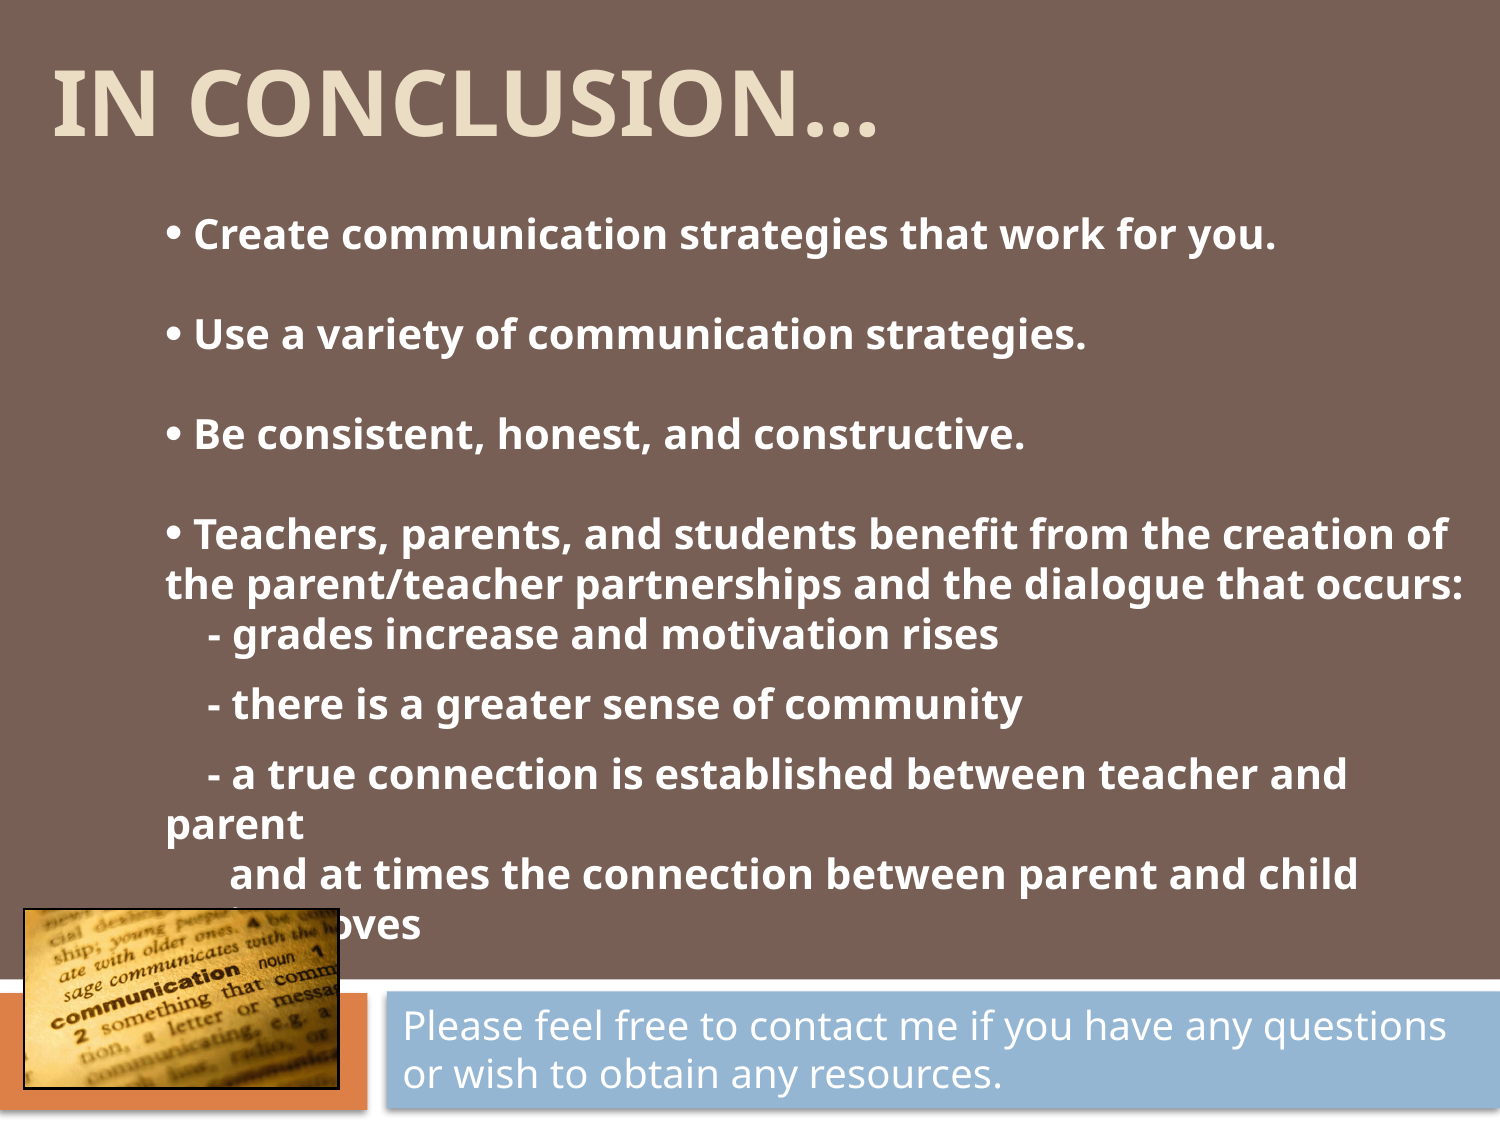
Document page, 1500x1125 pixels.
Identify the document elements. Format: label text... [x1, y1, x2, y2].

picture [24, 909, 338, 1088]
title In Conclusion… [37, 0, 1100, 163]
text_box Create communication strategies that work for you. Use a variety of communication strategies. Be consistent, honest, and constructive. Teachers, parents, and students benefit from the creation of the parent/teacher partnerships and the dialogue that occurs: - grades increase and motivation rises - there is a greater sense of community - a true connection is established between teacher and parent and at times the connection between parent and child improves [149, 200, 1500, 1105]
